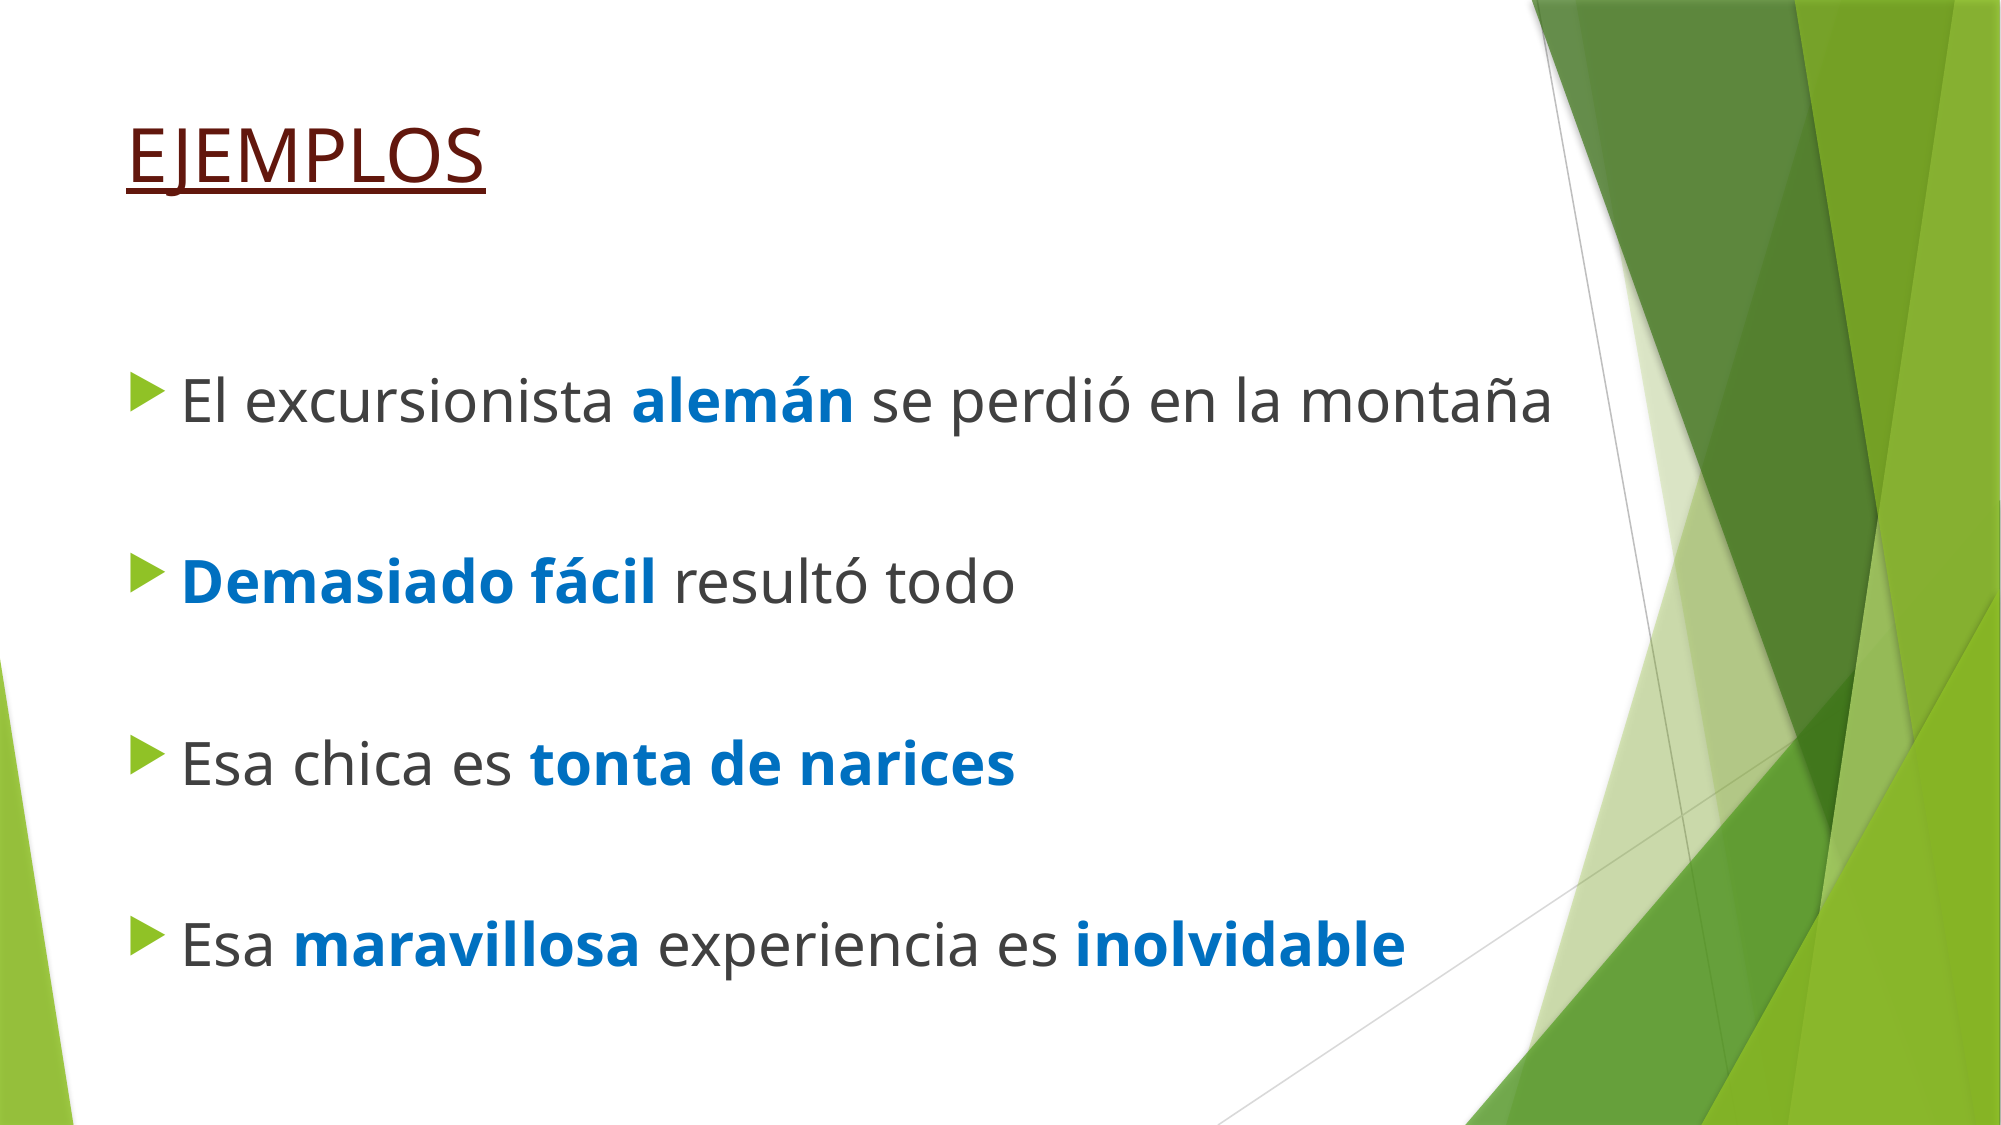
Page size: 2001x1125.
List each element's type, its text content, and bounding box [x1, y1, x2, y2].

title EJEMPLOS [111, 99, 1522, 317]
list El excursionista alemán se perdió en la montaña Demasiado fácil resultó todo Esa chica es tonta de narices Esa maravillosa experiencia es inolvidable [111, 354, 1747, 992]
